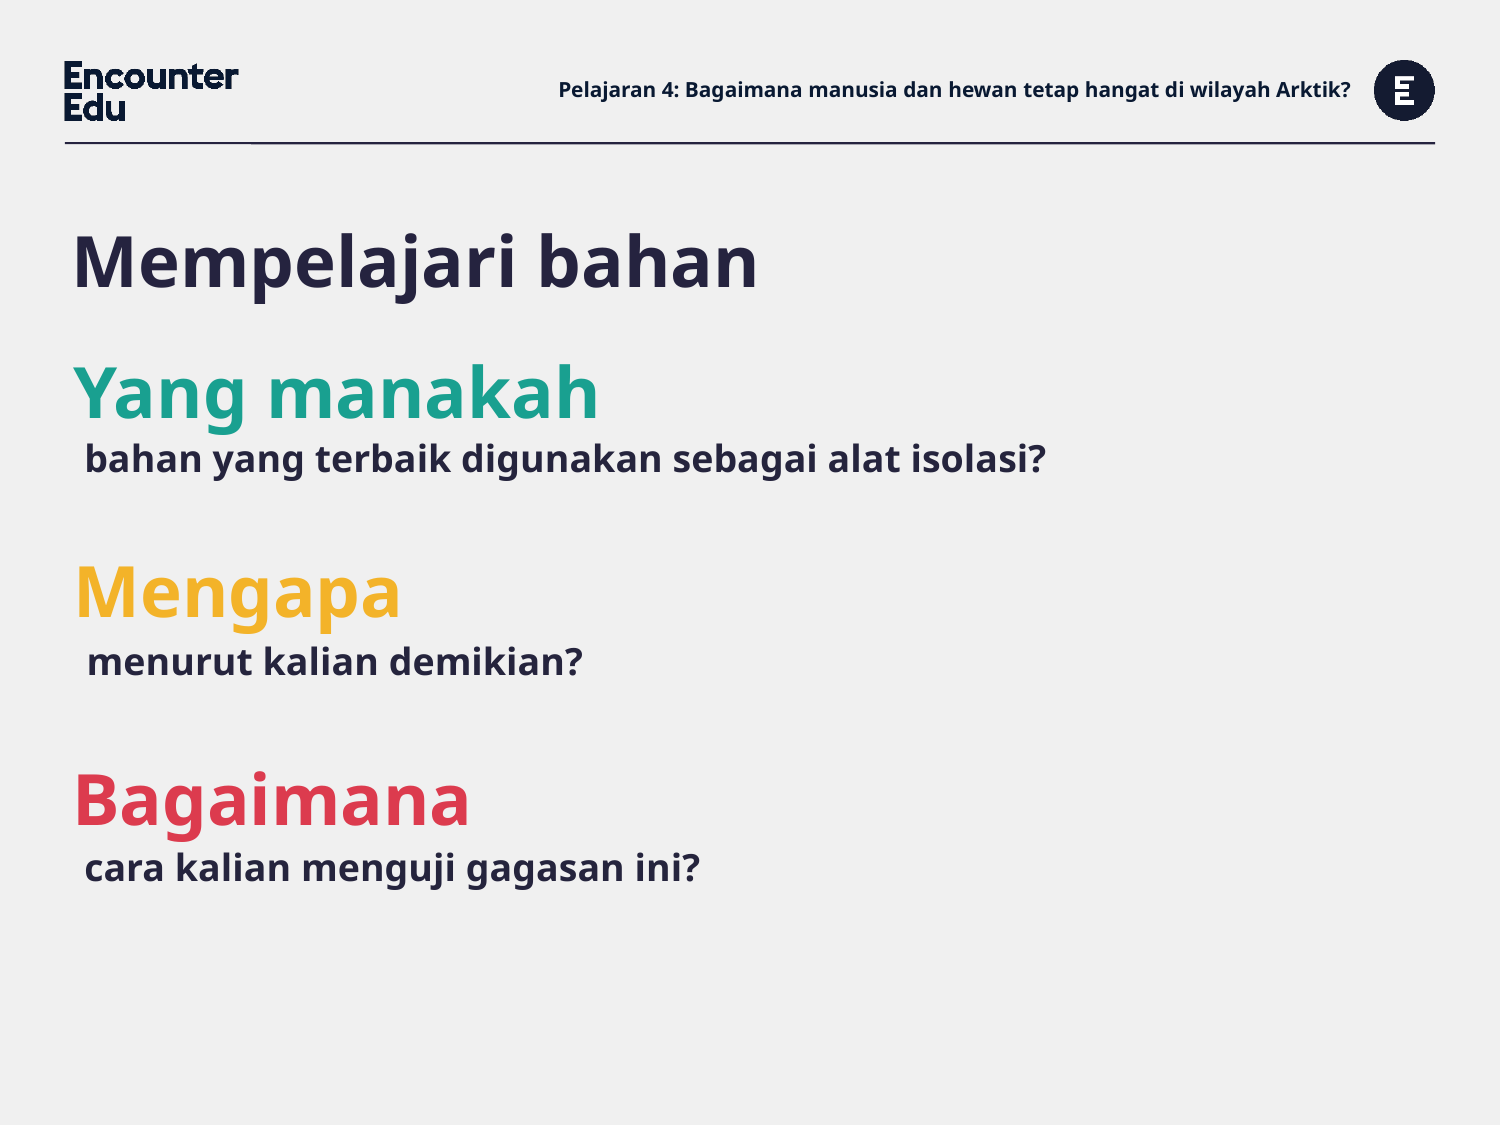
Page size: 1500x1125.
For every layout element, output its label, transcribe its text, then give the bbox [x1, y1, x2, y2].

text_box Mempelajari bahan [64, 219, 1418, 311]
text_box Mengapa [73, 547, 440, 630]
text_box bahan yang terbaik digunakan sebagai alat isolasi? [69, 427, 1192, 488]
text_box Bagaimana [71, 754, 485, 836]
text_box menurut kalian demikian? [71, 630, 1195, 691]
picture [60, 59, 243, 122]
text_box Yang manakah [73, 347, 638, 433]
picture [1372, 58, 1436, 122]
title Pelajaran 4: Bagaimana manusia dan hewan tetap hangat di wilayah Arktik? [382, 67, 1359, 114]
text_box cara kalian menguji gagasan ini? [69, 836, 1192, 896]
